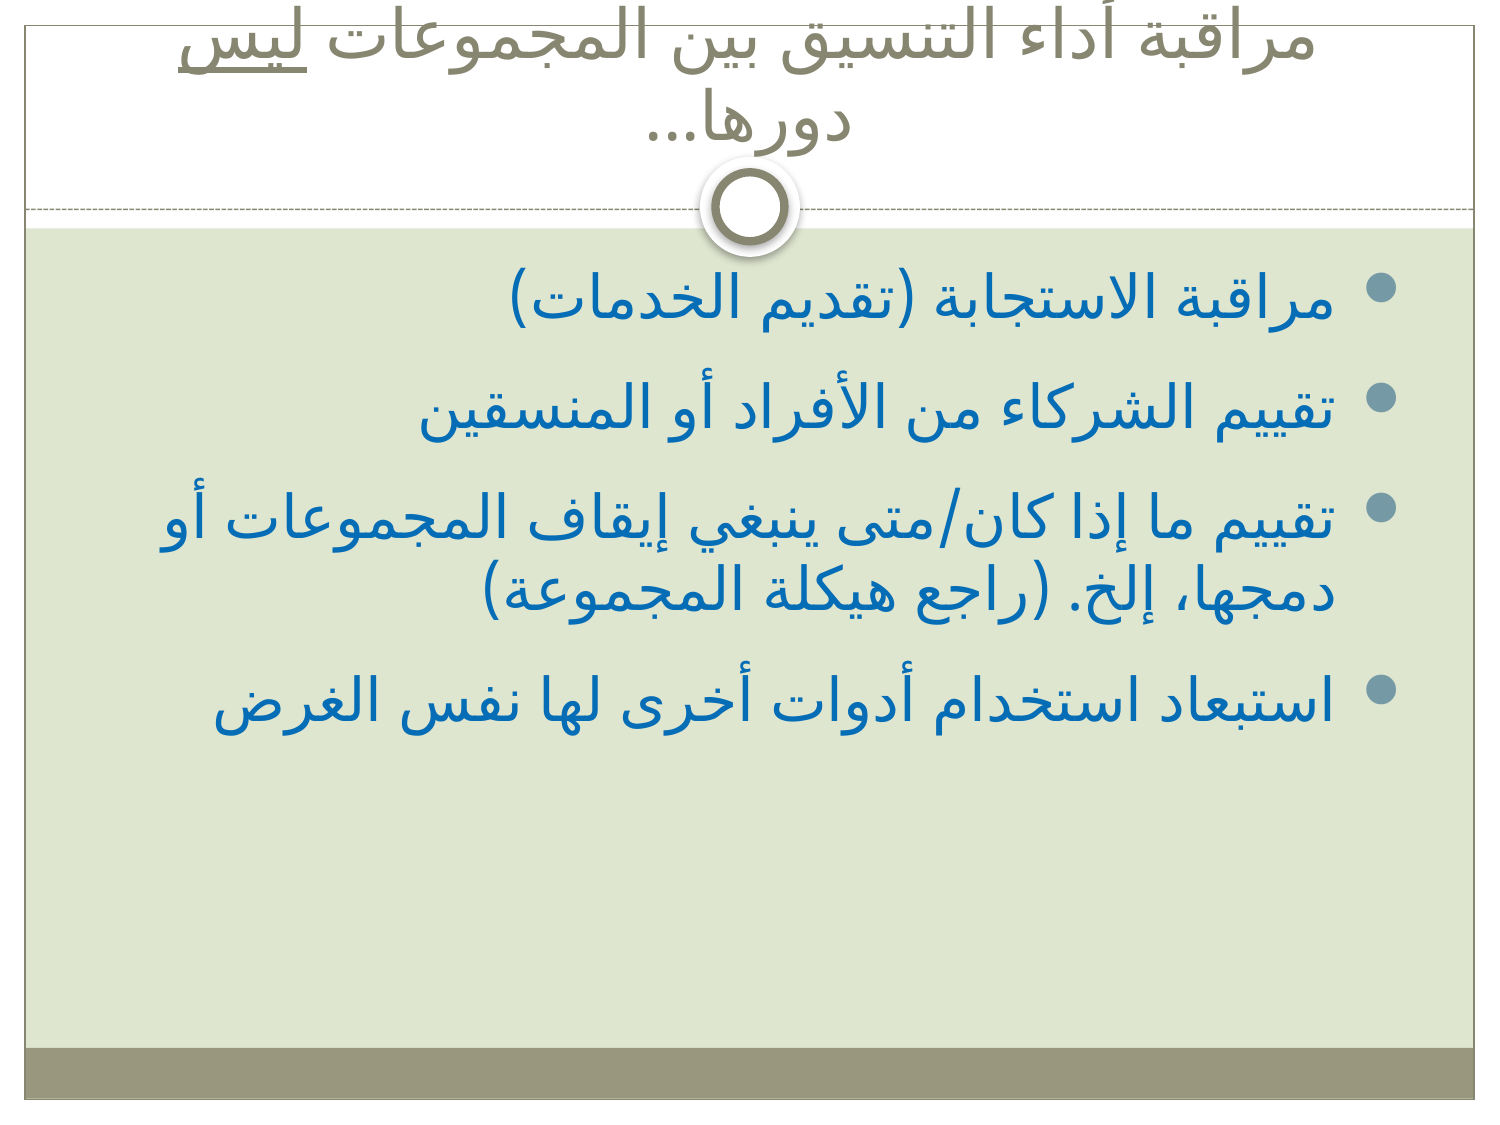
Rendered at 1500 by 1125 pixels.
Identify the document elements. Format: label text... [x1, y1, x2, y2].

title مراقبة أداء التنسيق بين المجموعات ليس دورها... [49, 37, 1450, 162]
list مراقبة الاستجابة (تقديم الخدمات) تقييم الشركاء من الأفراد أو المنسقين تقييم ما إذا كان/متى ينبغي إيقاف المجموعات أو دمجها، إلخ. (راجع هيكلة المجموعة) استبعاد استخدام أدوات أخرى لها نفس الغرض [49, 250, 1445, 1001]
